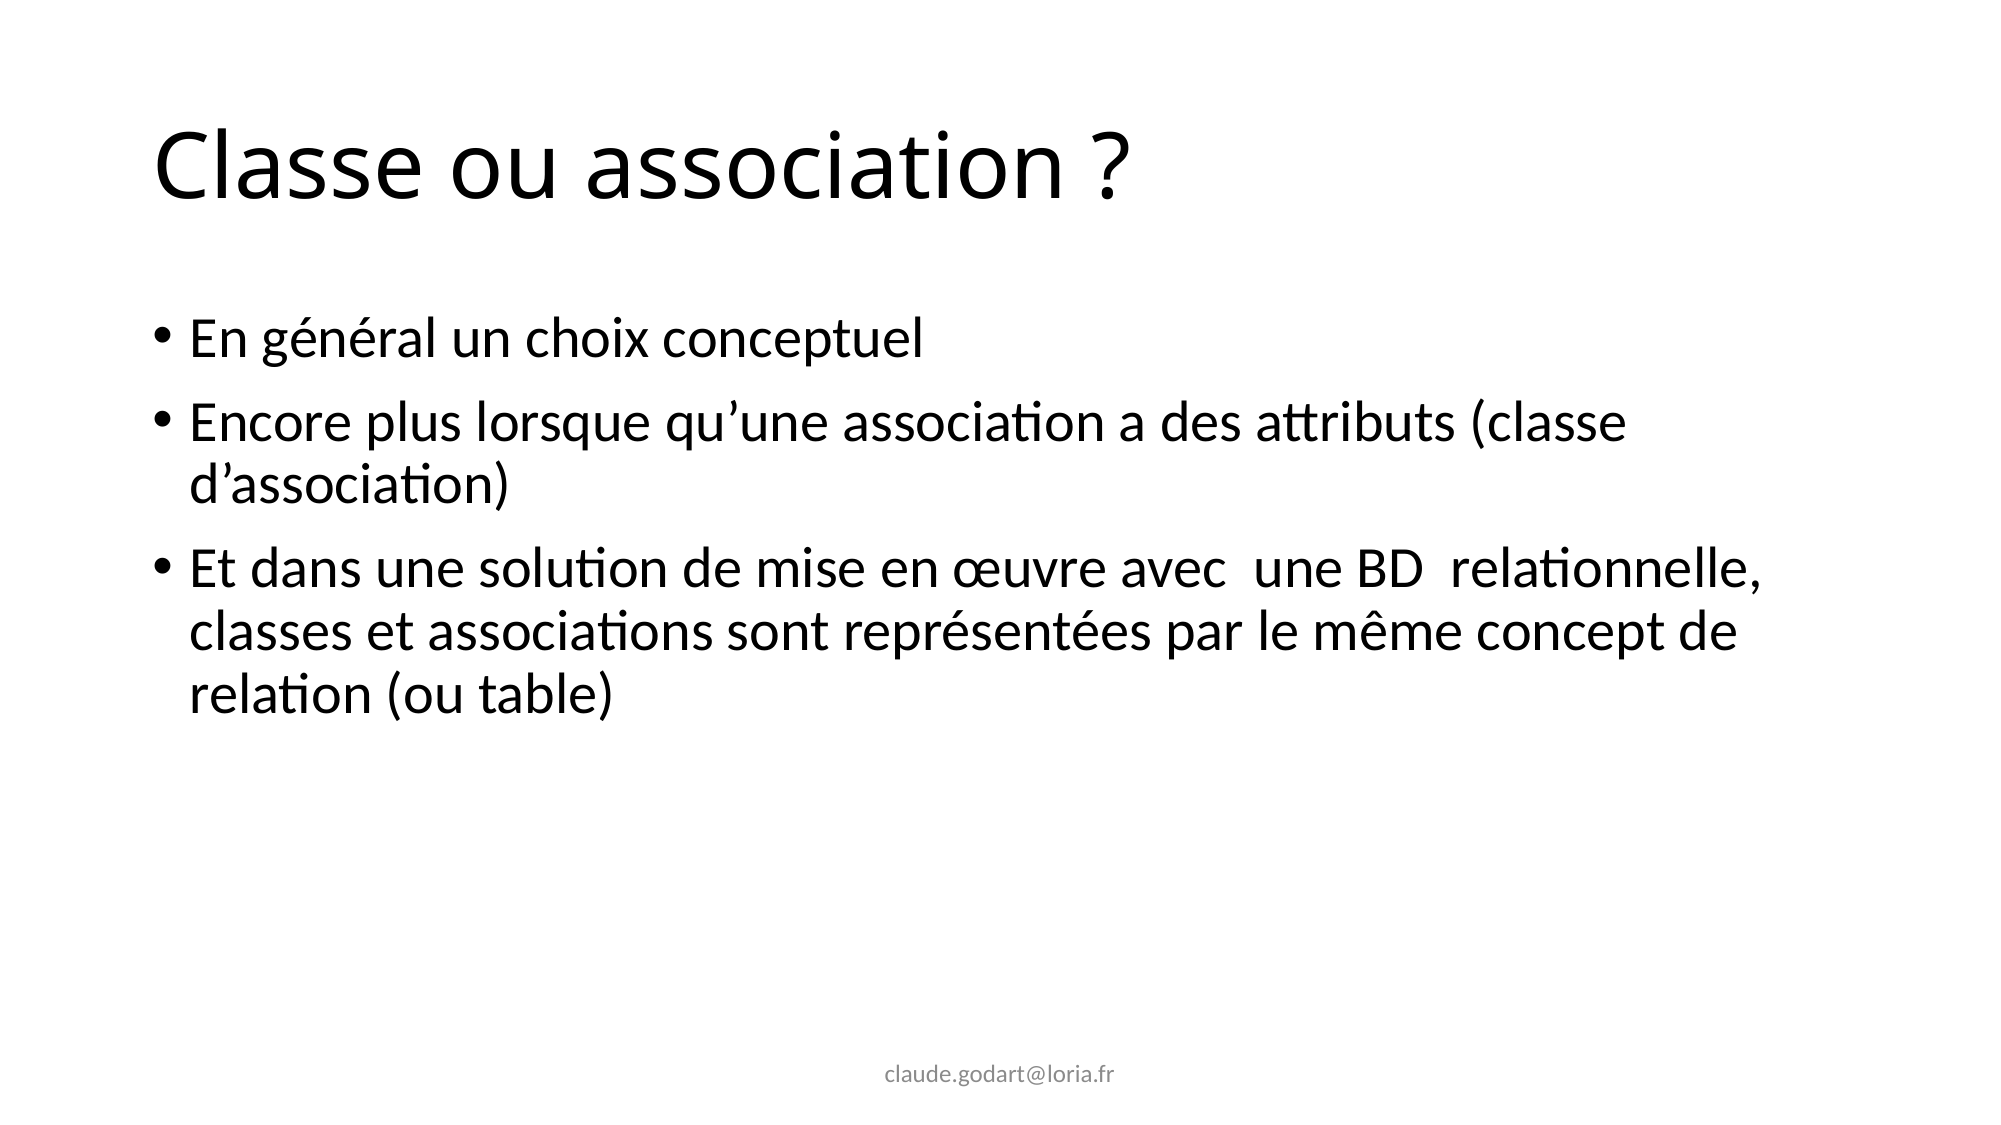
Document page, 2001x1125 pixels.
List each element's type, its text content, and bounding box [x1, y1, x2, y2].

list En général un choix conceptuel Encore plus lorsque qu’une association a des attributs (classe d’association) Et dans une solution de mise en œuvre avec une BD relationnelle, classes et associations sont représentées par le même concept de relation (ou table) [137, 299, 1863, 1014]
footer claude.godart@loria.fr [662, 1042, 1338, 1103]
title Classe ou association ? [137, 59, 1863, 278]
